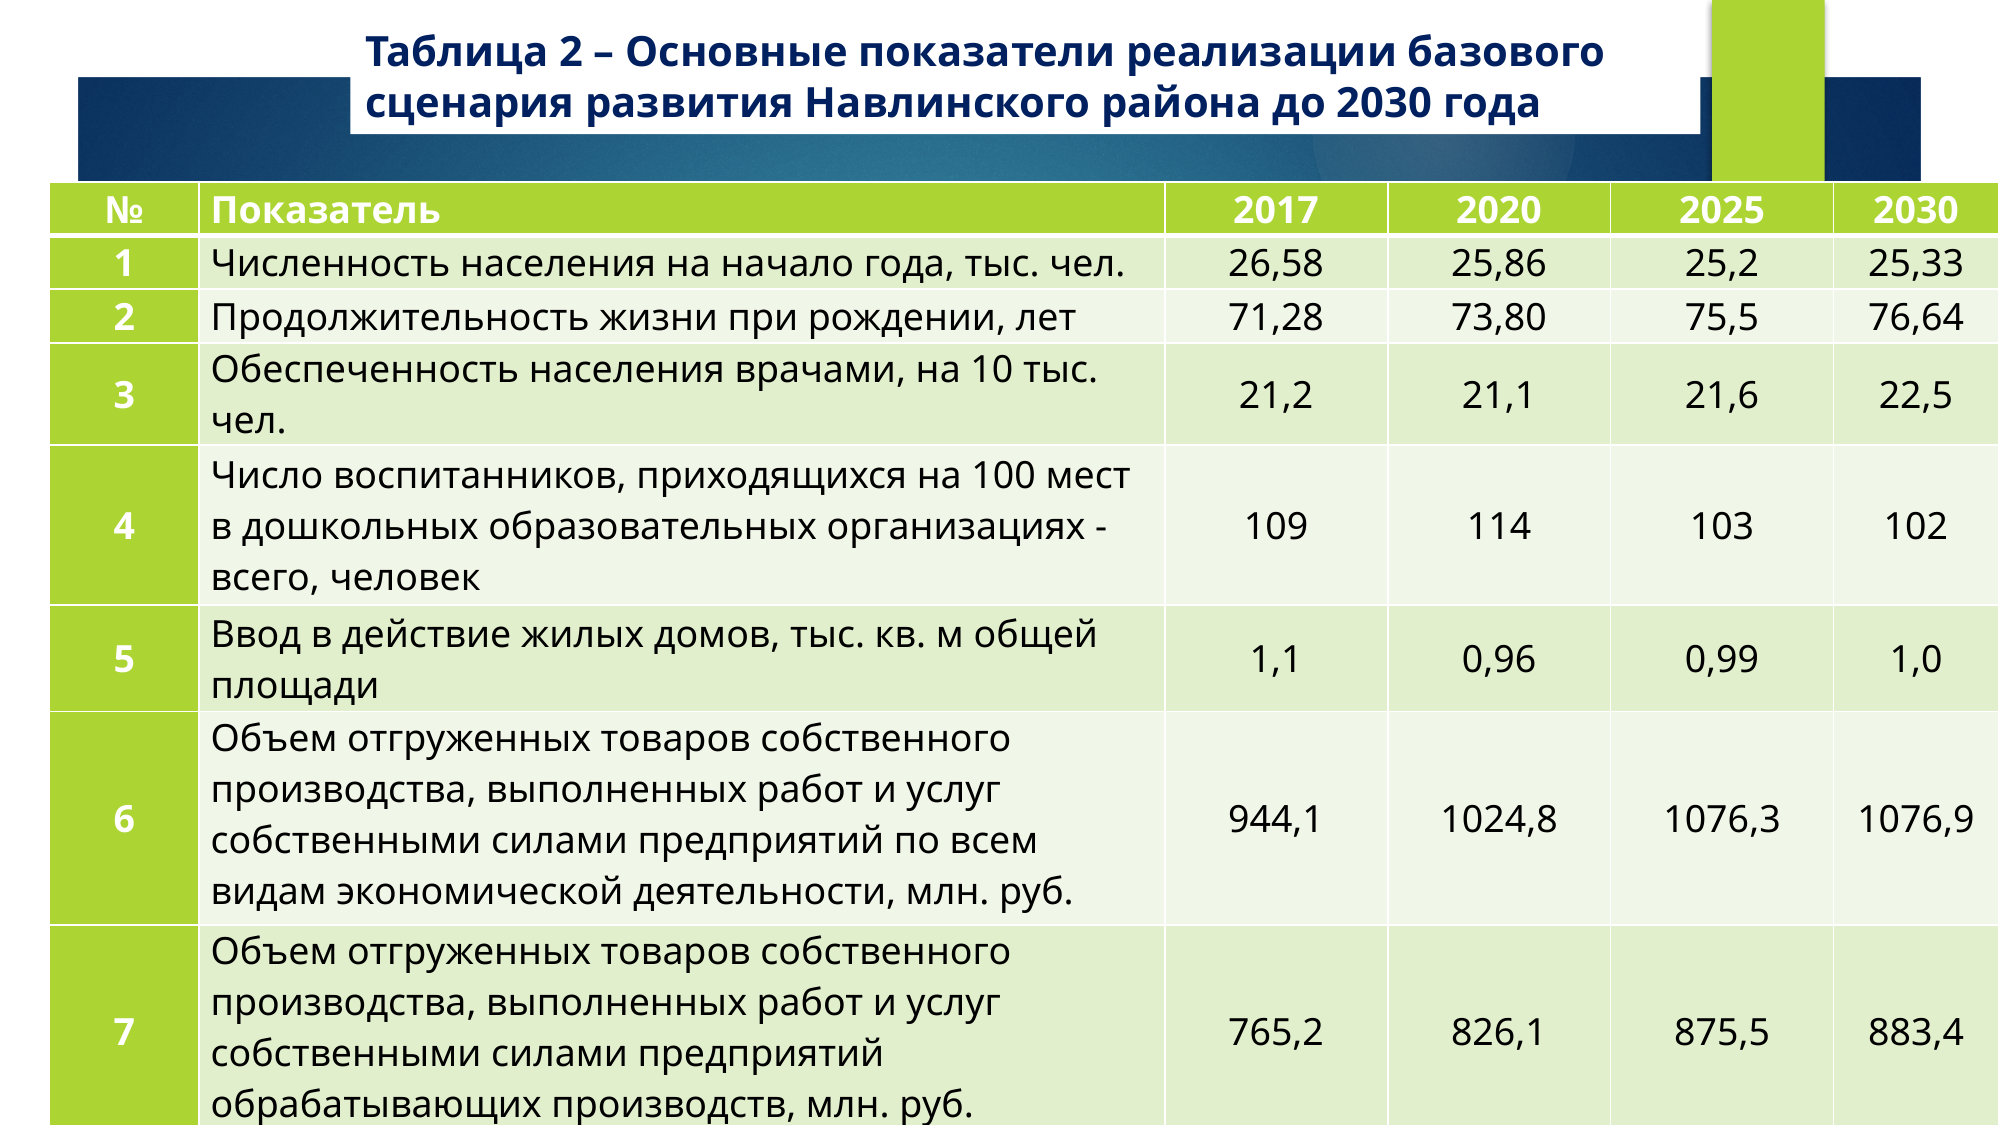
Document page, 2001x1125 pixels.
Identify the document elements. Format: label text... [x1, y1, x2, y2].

table_cell Продолжительность жизни при рождении, лет [200, 290, 1164, 342]
table_cell 26,58 [1166, 238, 1387, 288]
table_cell Численность населения на начало года, тыс. чел. [200, 238, 1164, 288]
table_cell 1076,3 [1611, 712, 1833, 924]
table_cell 102 [1834, 446, 1998, 604]
table_header 2030 [1834, 183, 1998, 233]
table_cell 826,1 [1389, 926, 1610, 1125]
table_cell 4 [50, 446, 198, 604]
table_cell 2 [50, 290, 198, 342]
table_cell 109 [1166, 446, 1387, 604]
table_cell 0,99 [1611, 606, 1833, 711]
table_cell 25,2 [1611, 238, 1833, 288]
table_cell Объем отгруженных товаров собственного производства, выполненных работ и услуг собственными силами предприятий обрабатывающих производств, млн. руб. [200, 926, 1164, 1125]
table_cell Число воспитанников, приходящихся на 100 мест в дошкольных образовательных организациях - всего, человек [200, 446, 1164, 604]
table_cell 21,6 [1611, 344, 1833, 444]
table_cell 21,1 [1389, 344, 1610, 444]
table_header 2020 [1389, 183, 1610, 233]
table_cell 1 [50, 238, 198, 288]
table_cell 25,33 [1834, 238, 1998, 288]
table_cell 5 [50, 606, 198, 711]
table_cell Ввод в действие жилых домов, тыс. кв. м общей площади [200, 606, 1164, 711]
table_cell 1024,8 [1389, 712, 1610, 924]
table_cell 21,2 [1166, 344, 1387, 444]
table_cell 1,0 [1834, 606, 1998, 711]
table_cell 22,5 [1834, 344, 1998, 444]
table_cell 0,96 [1389, 606, 1610, 711]
table_header № [50, 183, 198, 233]
table_header 2025 [1611, 183, 1833, 233]
table_cell Объем отгруженных товаров собственного производства, выполненных работ и услуг собственными силами предприятий по всем видам экономической деятельности, млн. руб. [200, 712, 1164, 924]
table_cell Обеспеченность населения врачами, на 10 тыс. чел. [200, 344, 1164, 444]
table_cell 1076,9 [1834, 712, 1998, 924]
table_cell 875,5 [1611, 926, 1833, 1125]
table_cell 103 [1611, 446, 1833, 604]
title Таблица 2 – Основные показатели реализации базового сценария развития Навлинского района до 2030 года [350, 66, 1701, 135]
table_header 2017 [1166, 183, 1387, 233]
table_cell 71,28 [1166, 290, 1387, 342]
table_cell 765,2 [1166, 926, 1387, 1125]
table_cell 1,1 [1166, 606, 1387, 711]
table_cell 883,4 [1834, 926, 1998, 1125]
table_cell 73,80 [1389, 290, 1610, 342]
table_cell 7 [50, 926, 198, 1125]
table_cell 3 [50, 344, 198, 444]
table_cell 76,64 [1834, 290, 1998, 342]
table_cell 75,5 [1611, 290, 1833, 342]
table_cell 944,1 [1166, 712, 1387, 924]
table_cell 6 [50, 712, 198, 924]
table_cell 25,86 [1389, 238, 1610, 288]
table_header Показатель [200, 183, 1164, 233]
table_cell 114 [1389, 446, 1610, 604]
